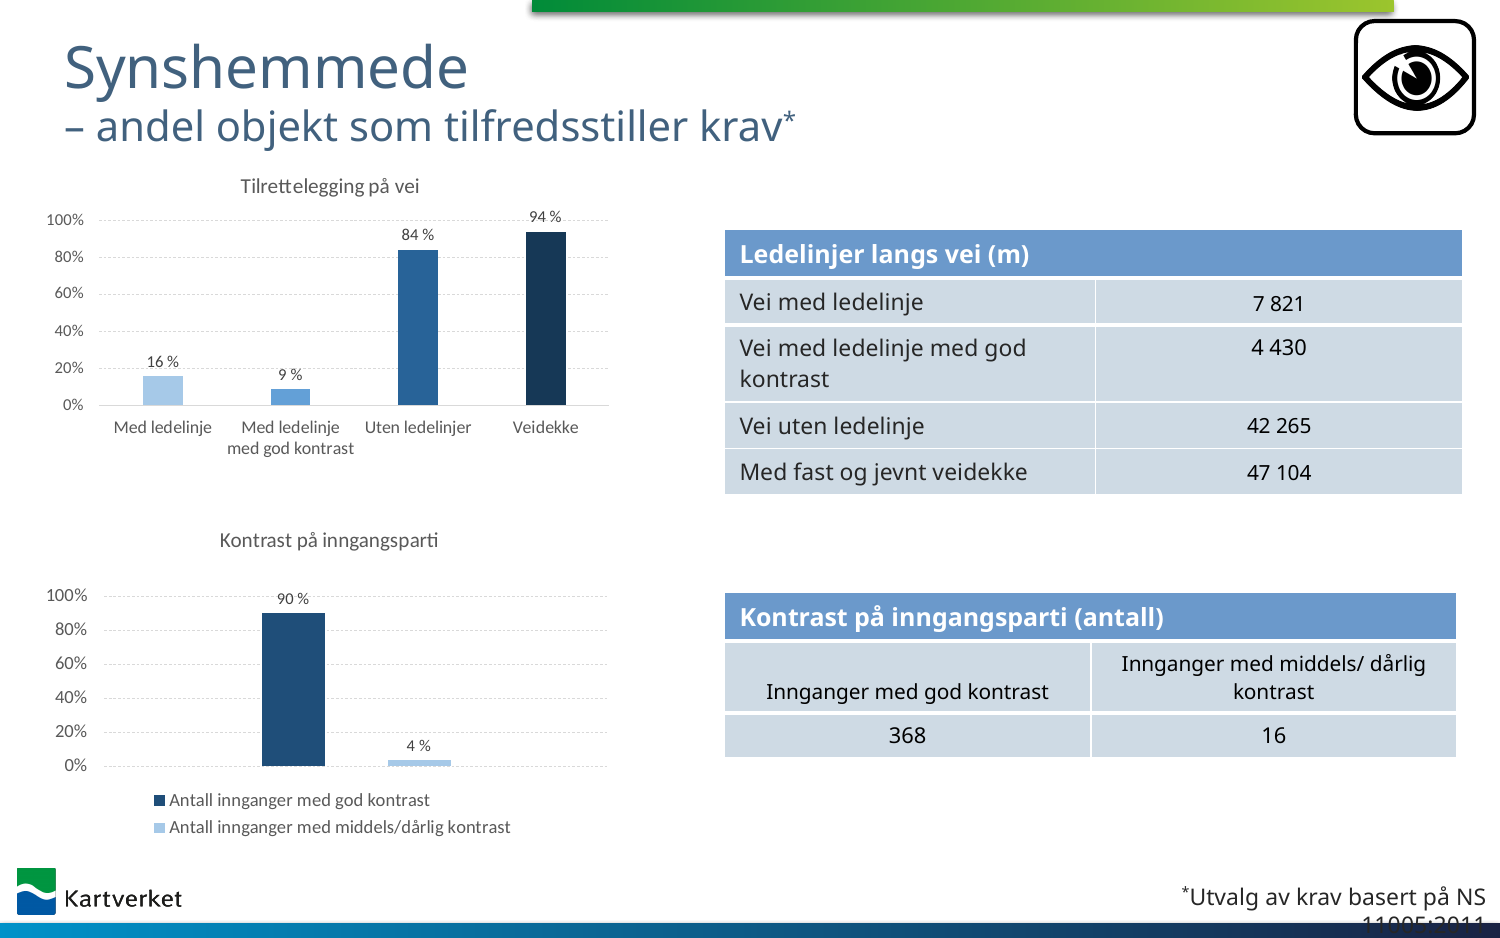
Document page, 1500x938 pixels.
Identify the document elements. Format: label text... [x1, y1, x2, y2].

table_cell 7 821 [1096, 280, 1462, 323]
picture [41, 520, 618, 846]
table_cell 47 104 [1096, 449, 1462, 494]
table_cell Vei med ledelinje [725, 280, 1095, 323]
text_box *Utvalg av krav basert på NS 11005:2011 [1068, 873, 1500, 938]
table_cell 368 [725, 715, 1090, 757]
table_cell Med fast og jevnt veidekke [725, 449, 1095, 494]
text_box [1355, 20, 1475, 134]
table_cell Vei uten ledelinje [725, 403, 1095, 448]
text_box Synshemmede – andel objekt som tilfredsstiller krav* [49, 24, 1431, 158]
picture [41, 166, 619, 492]
table_cell 42 265 [1096, 403, 1462, 448]
table_cell 4 430 [1096, 327, 1462, 401]
table_cell Innganger med middels/ dårlig kontrast [1092, 643, 1456, 711]
table_cell Innganger med god kontrast [725, 643, 1090, 711]
table_header Ledelinjer langs vei (m) [725, 230, 1462, 276]
table_cell Vei med ledelinje med god kontrast [725, 327, 1095, 401]
table_cell 16 [1092, 715, 1456, 757]
table_header Kontrast på inngangsparti (antall) [725, 593, 1456, 639]
